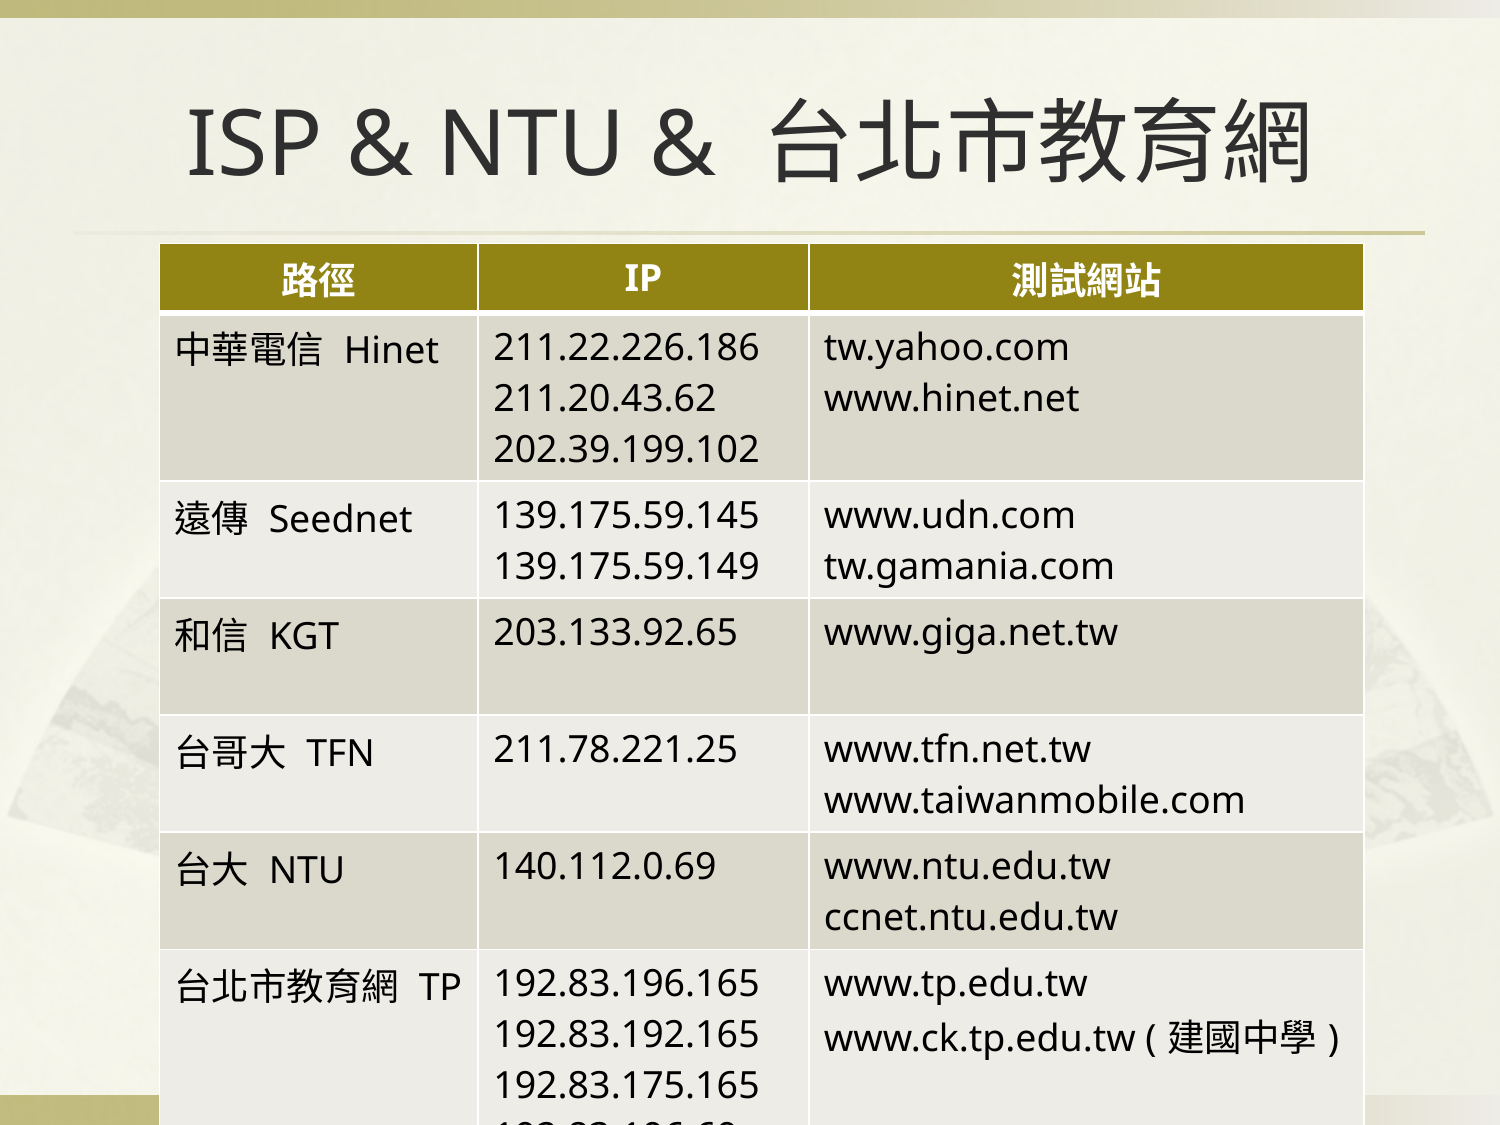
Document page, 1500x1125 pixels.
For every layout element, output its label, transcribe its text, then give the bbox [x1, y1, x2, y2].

table_cell 139.175.59.145 139.175.59.149 [479, 482, 808, 597]
table_header IP [479, 244, 808, 310]
table_cell www.tp.edu.tw www.ck.tp.edu.tw (建國中學) [810, 950, 1363, 1125]
table_cell 211.22.226.186 211.20.43.62 202.39.199.102 [479, 316, 808, 480]
table_cell 台哥大 TFN [160, 716, 477, 831]
table_cell 台大 NTU [160, 833, 477, 949]
table_cell www.giga.net.tw [810, 599, 1363, 714]
table_cell 中華電信 Hinet [160, 316, 477, 480]
table_cell www.tfn.net.tw www.taiwanmobile.com [810, 716, 1363, 831]
table_cell www.udn.com tw.gamania.com [810, 482, 1363, 597]
table_cell 140.112.0.69 [479, 833, 808, 949]
table_cell 211.78.221.25 [479, 716, 808, 831]
table_cell tw.yahoo.com www.hinet.net [810, 316, 1363, 480]
table_cell 203.133.92.65 [479, 599, 808, 714]
slide_number 22 [675, 1050, 825, 1097]
table_cell www.ntu.edu.tw ccnet.ntu.edu.tw [810, 833, 1363, 949]
table_header 路徑 [160, 244, 477, 310]
table_cell 192.83.196.165 192.83.192.165 192.83.175.165 192.83.196.69 [479, 950, 808, 1125]
table_cell 遠傳 Seednet [160, 482, 477, 597]
table_cell 台北市教育網 TP [160, 950, 477, 1125]
table_cell 和信 KGT [160, 599, 477, 714]
title ISP & NTU & 台北市教育網 [75, 45, 1425, 233]
table_header 測試網站 [810, 244, 1363, 310]
